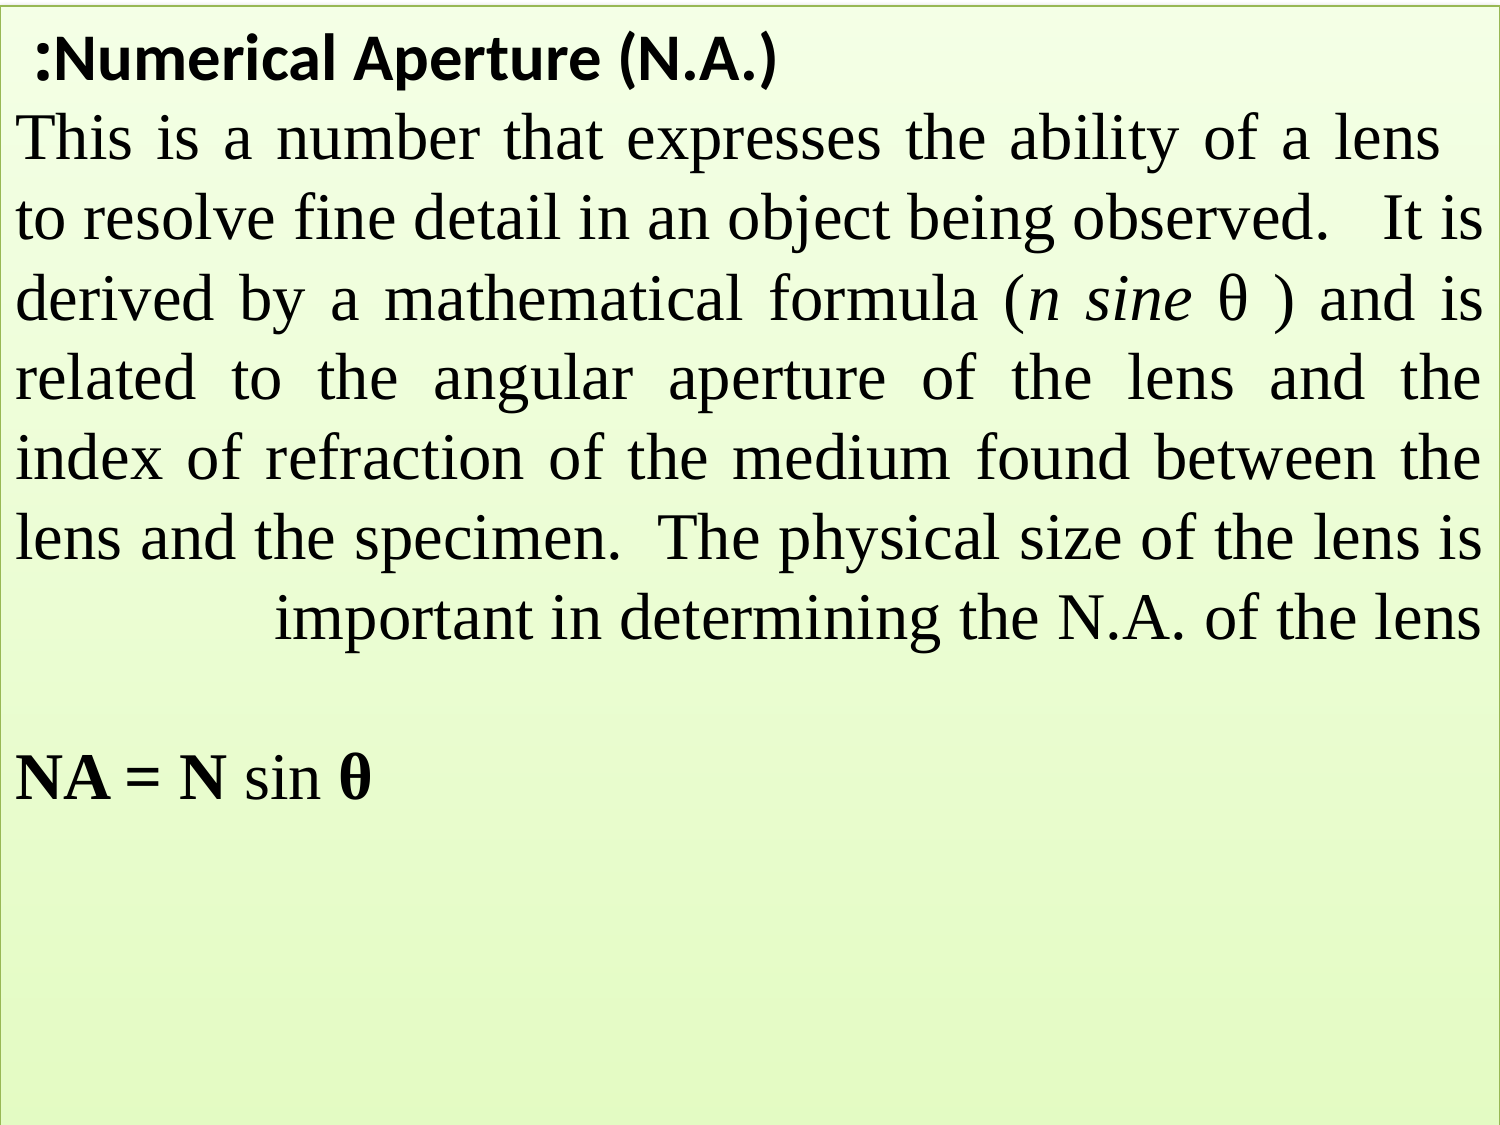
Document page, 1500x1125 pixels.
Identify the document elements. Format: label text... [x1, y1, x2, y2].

text_box Numerical Aperture (N.A.): This is a number that expresses the ability of a lens to resolve fine detail in an object being observed. It is derived by a mathematical formula (n sine θ ) and is related to the angular aperture of the lens and the index of refraction of the medium found between the lens and the specimen. The physical size of the lens is important in determining the N.A. of the lens NA = N sin θ [0, 5, 1500, 1125]
